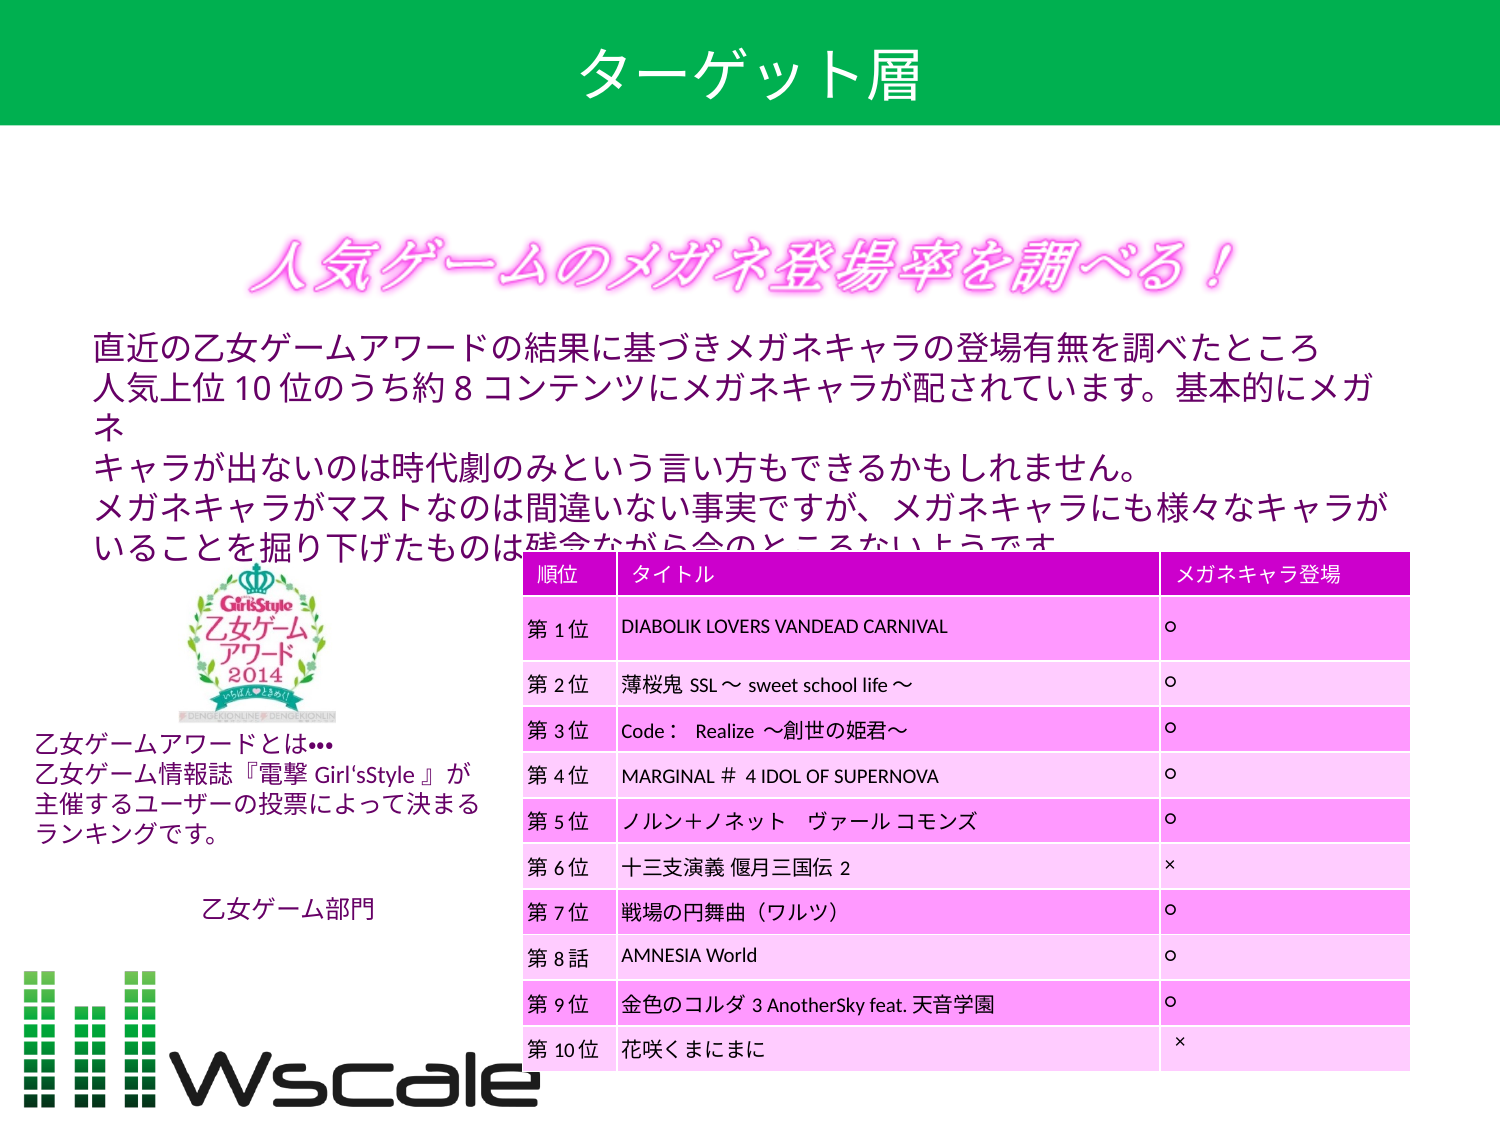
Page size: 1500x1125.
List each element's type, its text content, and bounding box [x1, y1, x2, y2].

table_cell ノルン＋ノネット ヴァール コモンズ [618, 799, 1159, 842]
table_header タイトル [618, 552, 1159, 595]
table_cell 金色のコルダ3 AnotherSky feat.天音学園 [618, 981, 1159, 1025]
table_cell ○ [1161, 890, 1410, 934]
table_cell ○ [1161, 753, 1410, 797]
table_cell 第9位 [523, 981, 616, 1025]
table_cell Code：Realize ～創世の姫君～ [618, 707, 1159, 751]
table_cell 十三支演義 偃月三国伝2 [618, 844, 1159, 888]
table_cell ○ [1161, 935, 1410, 979]
table_cell ○ [1161, 707, 1410, 751]
table_cell AMNESIA World [618, 935, 1159, 979]
table_cell 花咲くまにまに [618, 1027, 1159, 1071]
table_cell × [1161, 1027, 1410, 1071]
picture [178, 557, 336, 724]
text_box 直近の乙女ゲームアワードの結果に基づきメガネキャラの登場有無を調べたところ 人気上位10位のうち約8コンテンツにメガネキャラが配されています。基本的にメガネ キャラが出ないのは時代劇のみという言い方もできるかもしれません。 メガネキャラがマストなのは間違いない事実ですが、メガネキャラにも様々なキャラが いることを掘り下げたものは残念ながら今のところないようです。 [78, 320, 1422, 528]
table_cell DIABOLIK LOVERS VANDEAD CARNIVAL [618, 597, 1159, 660]
table_cell 第8話 [523, 935, 616, 979]
table_header 順位 [523, 552, 616, 595]
table_cell 戦場の円舞曲（ワルツ） [618, 890, 1159, 934]
table_cell 第3位 [523, 707, 616, 751]
table_cell ○ [1161, 662, 1410, 705]
text_box 乙女ゲームアワードとは・・・ 乙女ゲーム情報誌『電撃Girl‘sStyle』が 主催するユーザーの投票によって決まる ランキングです。 [19, 721, 497, 857]
table_cell 第5位 [523, 799, 616, 842]
table_cell 第10位 [523, 1027, 616, 1071]
table_cell ○ [1161, 981, 1410, 1025]
table_cell × [1161, 844, 1410, 888]
table_header メガネキャラ登場 [1161, 552, 1410, 595]
table_cell MARGINAL＃4 IDOL OF SUPERNOVA [618, 753, 1159, 797]
table_cell 第6位 [523, 844, 616, 888]
picture [0, 954, 561, 1125]
table_cell ○ [1161, 799, 1410, 842]
table_cell ○ [1161, 597, 1410, 660]
table_cell 薄桜鬼SSL～sweet school life～ [618, 662, 1159, 705]
table_cell 第1位 [523, 597, 616, 660]
table_cell 第7位 [523, 890, 616, 934]
table_cell 第4位 [523, 753, 616, 797]
text_box 乙女ゲーム部門 [186, 886, 393, 931]
picture [202, 207, 1298, 327]
table_cell 第2位 [523, 662, 616, 705]
text_box ターゲット層 [74, 30, 1425, 117]
